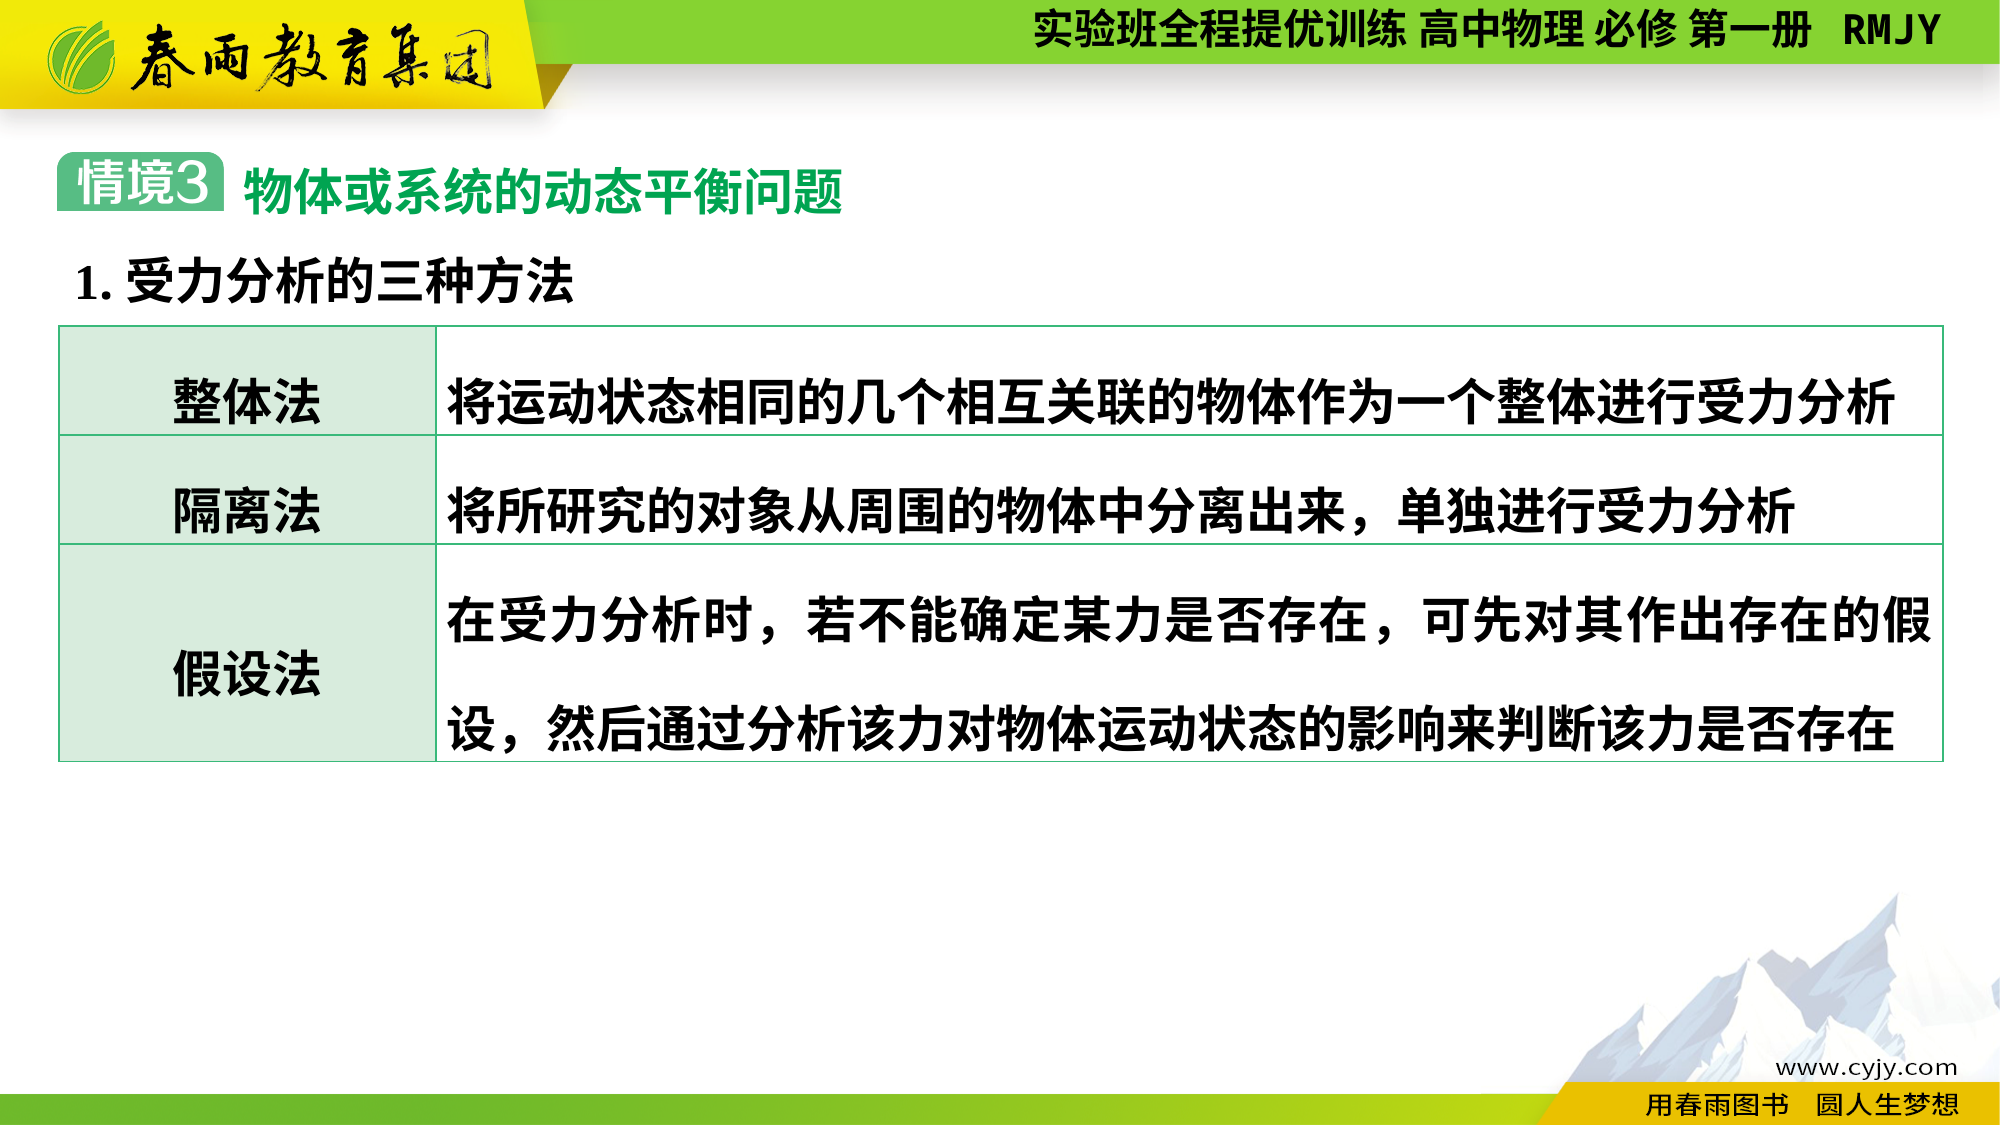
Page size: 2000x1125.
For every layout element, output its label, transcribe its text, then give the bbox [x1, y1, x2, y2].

picture [0, 0, 2000, 1125]
table_cell 隔离法 [60, 436, 435, 543]
table_header 整体法 [60, 327, 435, 434]
list 物体或系统的动态平衡问题 1.受力分析的三种方法 [59, 122, 1944, 320]
table_cell 将所研究的对象从周围的物体中分离出来，单独进行受力分析 [437, 436, 1942, 543]
table_cell 假设法 [60, 545, 435, 761]
table_header 将运动状态相同的几个相互关联的物体作为一个整体进行受力分析 [437, 327, 1942, 434]
table_cell 在受力分析时，若不能确定某力是否存在，可先对其作出存在的假设，然后通过分析该力对物体运动状态的影响来判断该力是否存在 [437, 545, 1942, 761]
